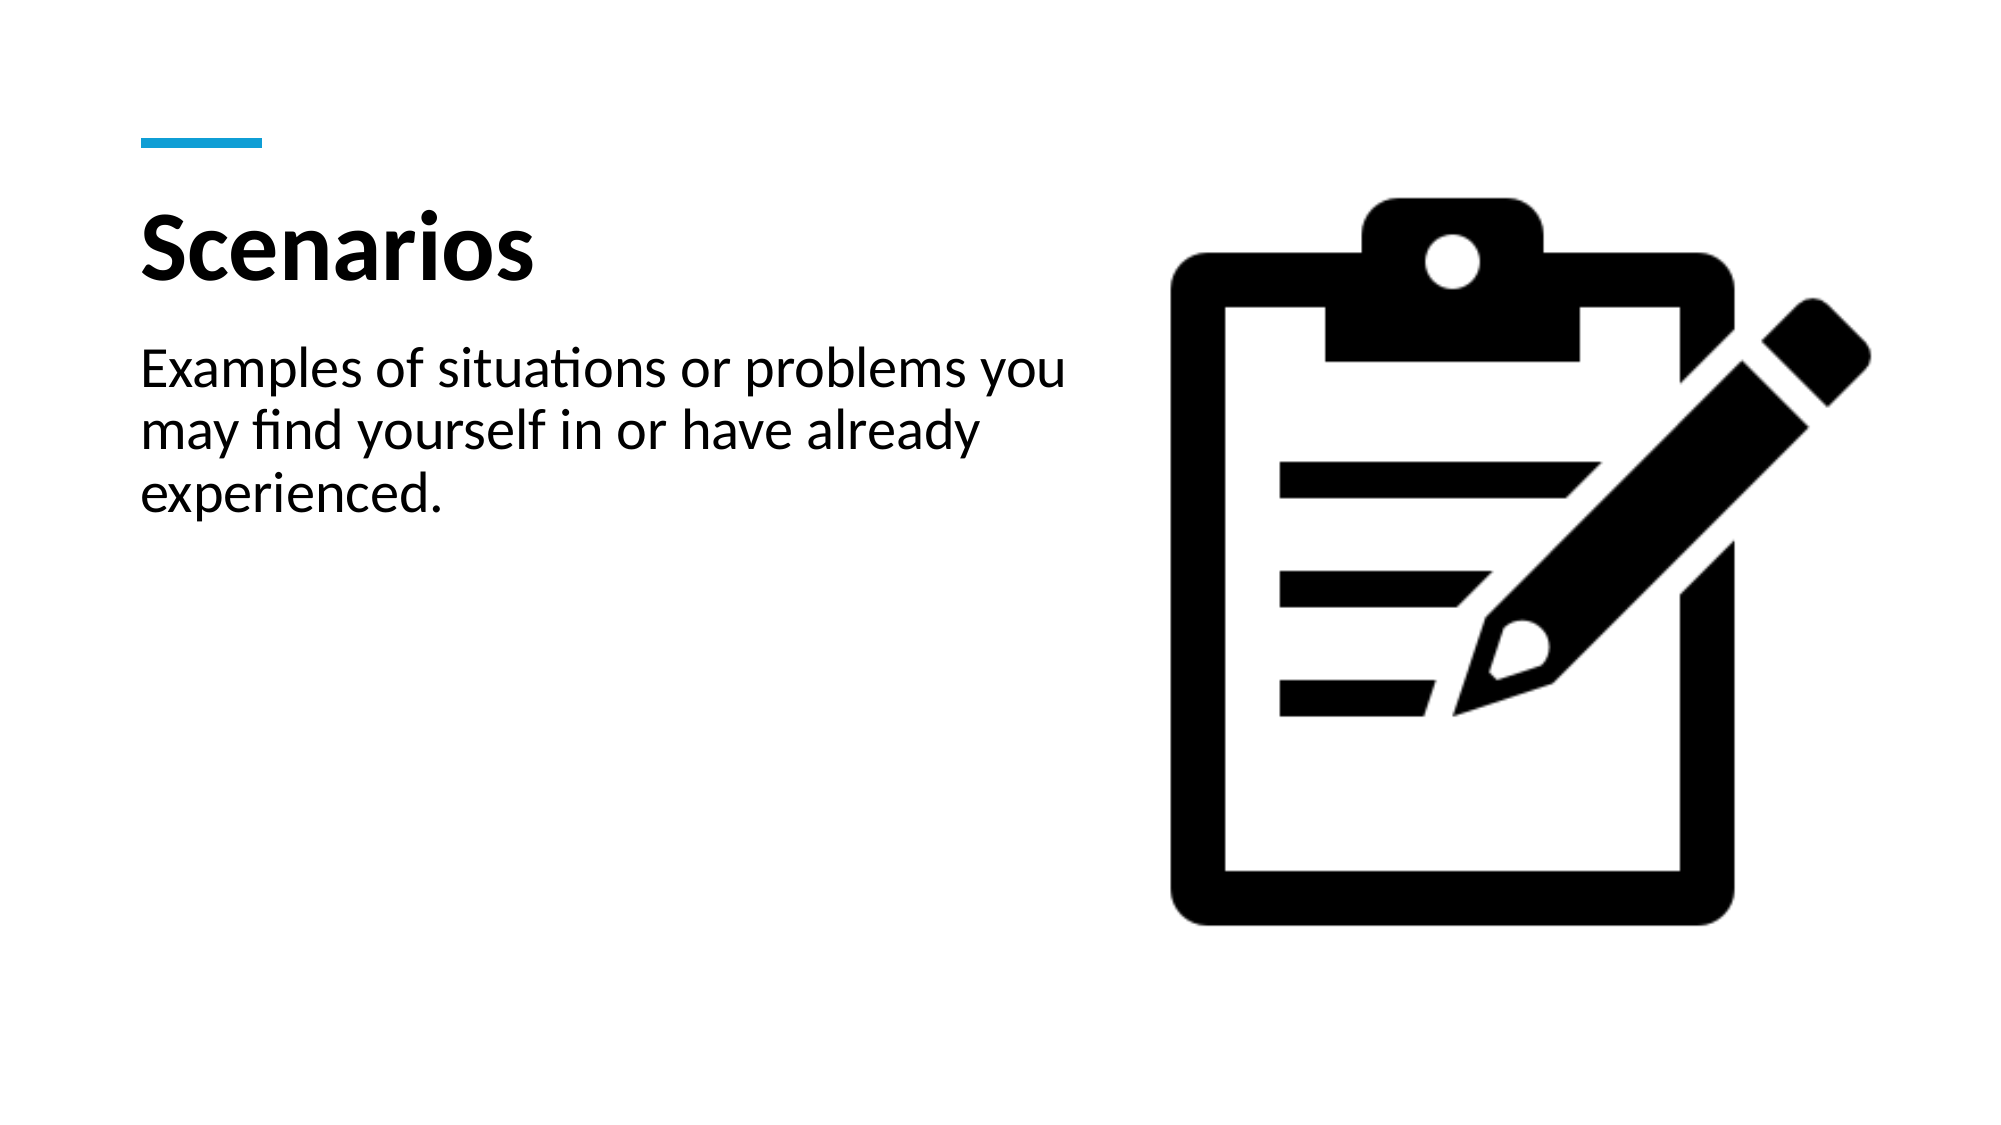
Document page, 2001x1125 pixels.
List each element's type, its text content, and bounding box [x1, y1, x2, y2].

picture [1043, 125, 1917, 1000]
title Scenarios [124, 186, 871, 329]
list Examples of situations or problems you may find yourself in or have already experienced. [124, 329, 1164, 1125]
